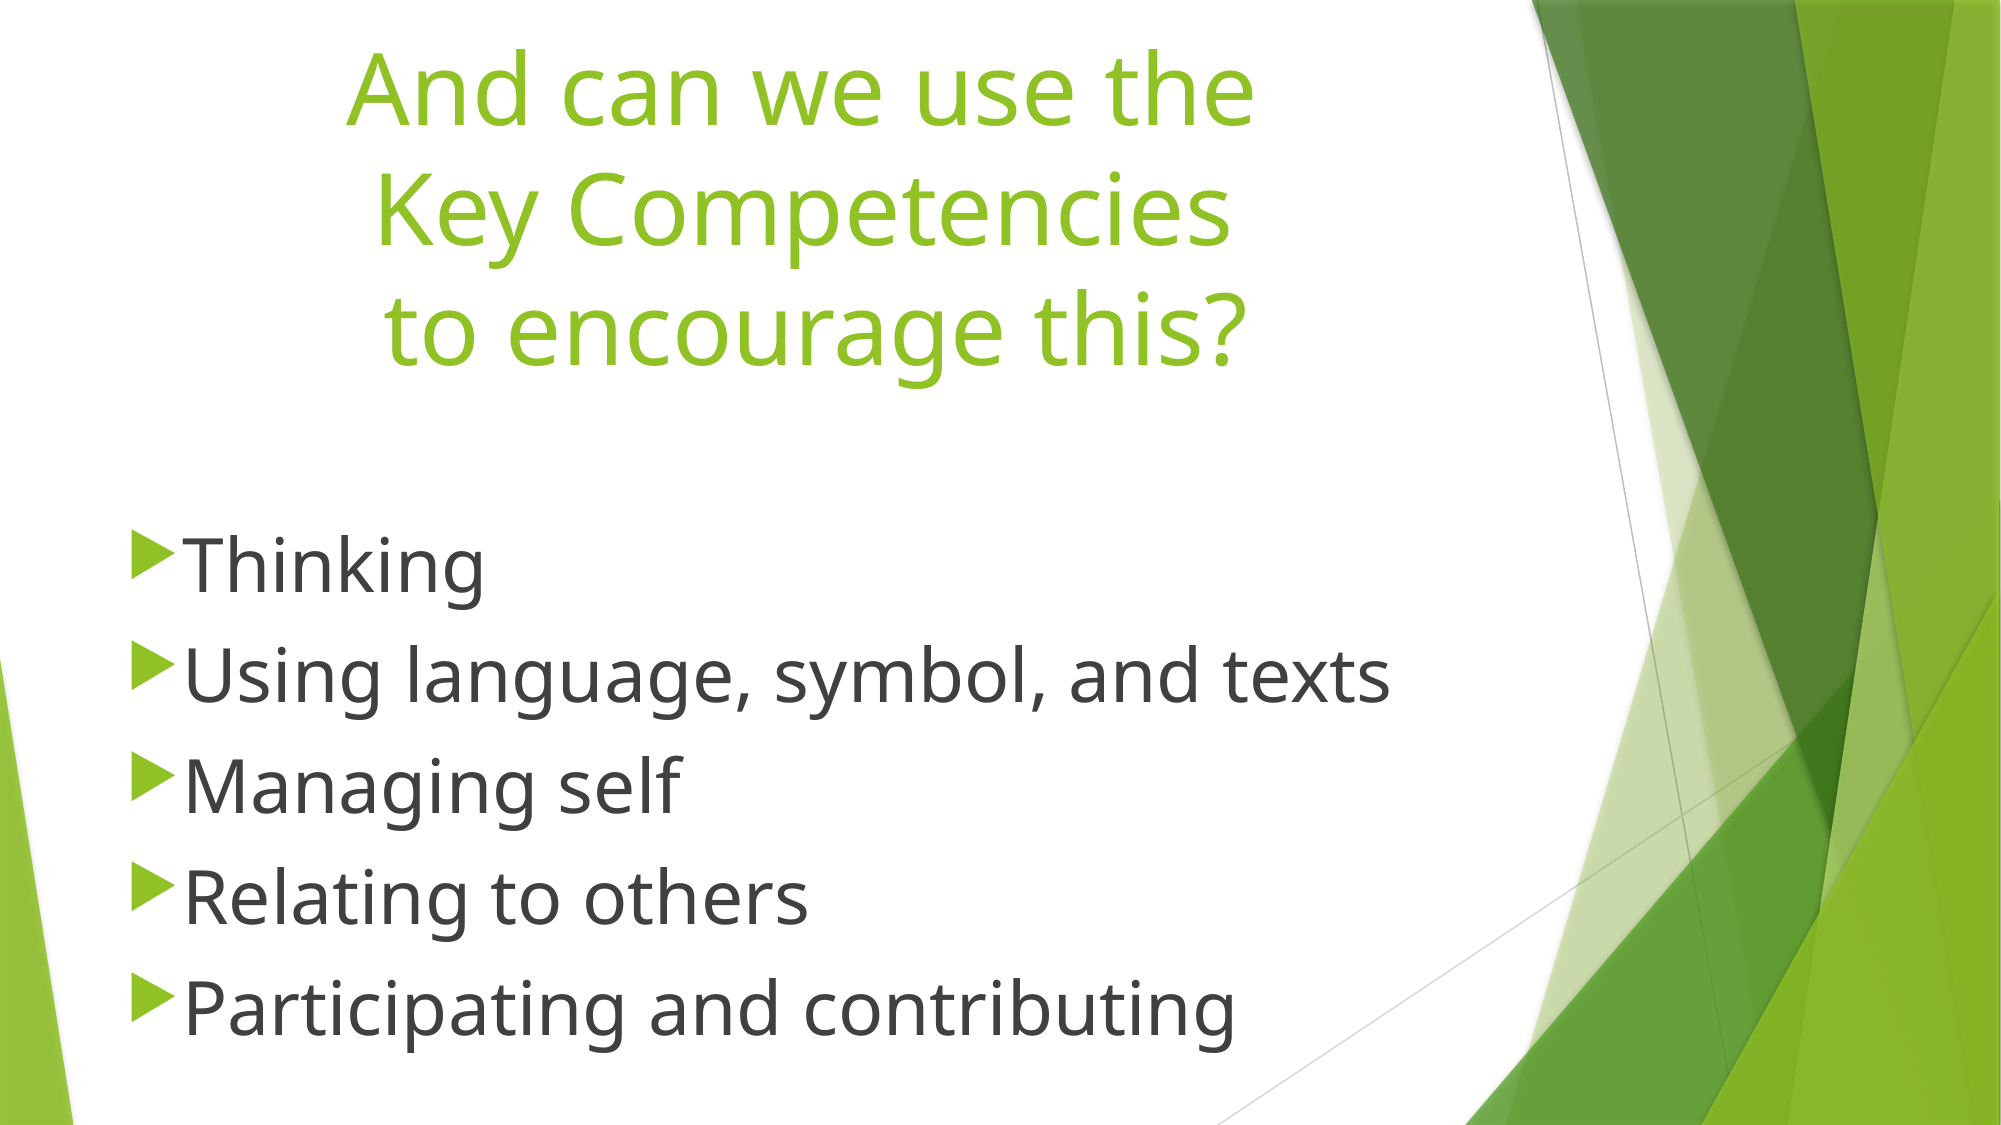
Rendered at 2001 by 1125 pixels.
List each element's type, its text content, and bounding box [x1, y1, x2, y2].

title And can we use the Key Competencies to encourage this? [111, 18, 1522, 452]
list Thinking Using language, symbol, and texts Managing self Relating to others Participating and contributing [111, 509, 1522, 1078]
